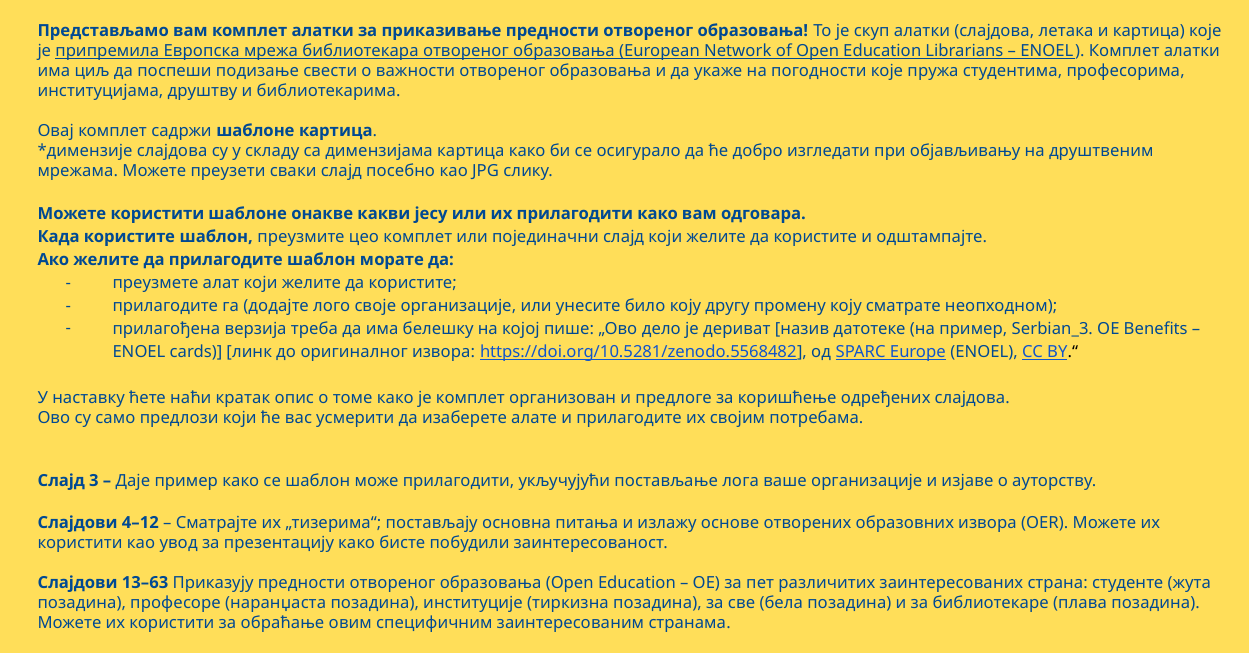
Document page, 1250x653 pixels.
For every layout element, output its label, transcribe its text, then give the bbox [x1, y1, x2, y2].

text_box Представљамо вам комплет алатки за приказивање предности отвореног образовања! То је скуп алатки (слајдова, летака и картица) које је припремила Европска мрежа библиотекара отвореног образовања (European Network of Open Education Librarians – ENOEL). Комплет алатки има циљ да поспеши подизање свести о важности отвореног образовања и да укаже на погодности које пружа студентима, професорима, институцијама, друштву и библиотекарима. Овај комплет садржи шаблоне картица. *димензије слајдова су у складу са димензијама картица како би се осигурало да ће добро изгледати при објављивању на друштвеним мрежама. Можете преузети сваки слајд посебно као JPG слику. Можете користити шаблоне онакве какви јесу или их прилагодити како вам одговара. Када користите шаблон, преузмите цео комплет или појединачни слајд који желите да користите и одштампајте. Ако желите да прилагодите шаблон морате да: преузмете алат који желите да користите; прилагодите га (додајте лого своје организације, или унесите било коју другу промену коју сматрате неопходном); прилагођена верзија треба да има белешку на којој пише: „Ово дело је дериват [назив датотеке (на пример, Serbian_3. OE Benefits – ENOEL cards)] [линк до оригиналног извора: https://doi.org/10.5281/zenodo.5568482], од SPARC Europe (ENOEL), CC BY.“ У наставку ћете наћи кратак опис о томе како је комплет организован и предлоге за коришћење одређених слајдова. Ово су само предлози који ће вас усмерити да изаберете алате и прилагодите их својим потребама. Слајд 3 – Даје пример како се шаблон може прилагодити, укључујући постављање лога ваше организације и изјаве о ауторству. Слајдови 4–12 – Сматрајте их „тизерима“; постављају основна питања и излажу основе отворених образовних извора (OER). Можете их користити као увод за презентацију како бисте побудили заинтересованост. Слајдови 13–63 Приказују предности отвореног образовања (Open Education – OE) за пет различитих заинтересованих страна: студенте (жута позадина), професоре (наранџаста позадина), институције (тиркизна позадина), за све (бела позадина) и за библиотекаре (плава позадина). Можете их користити за обраћање овим специфичним заинтересованим странама. [25, 8, 1238, 645]
